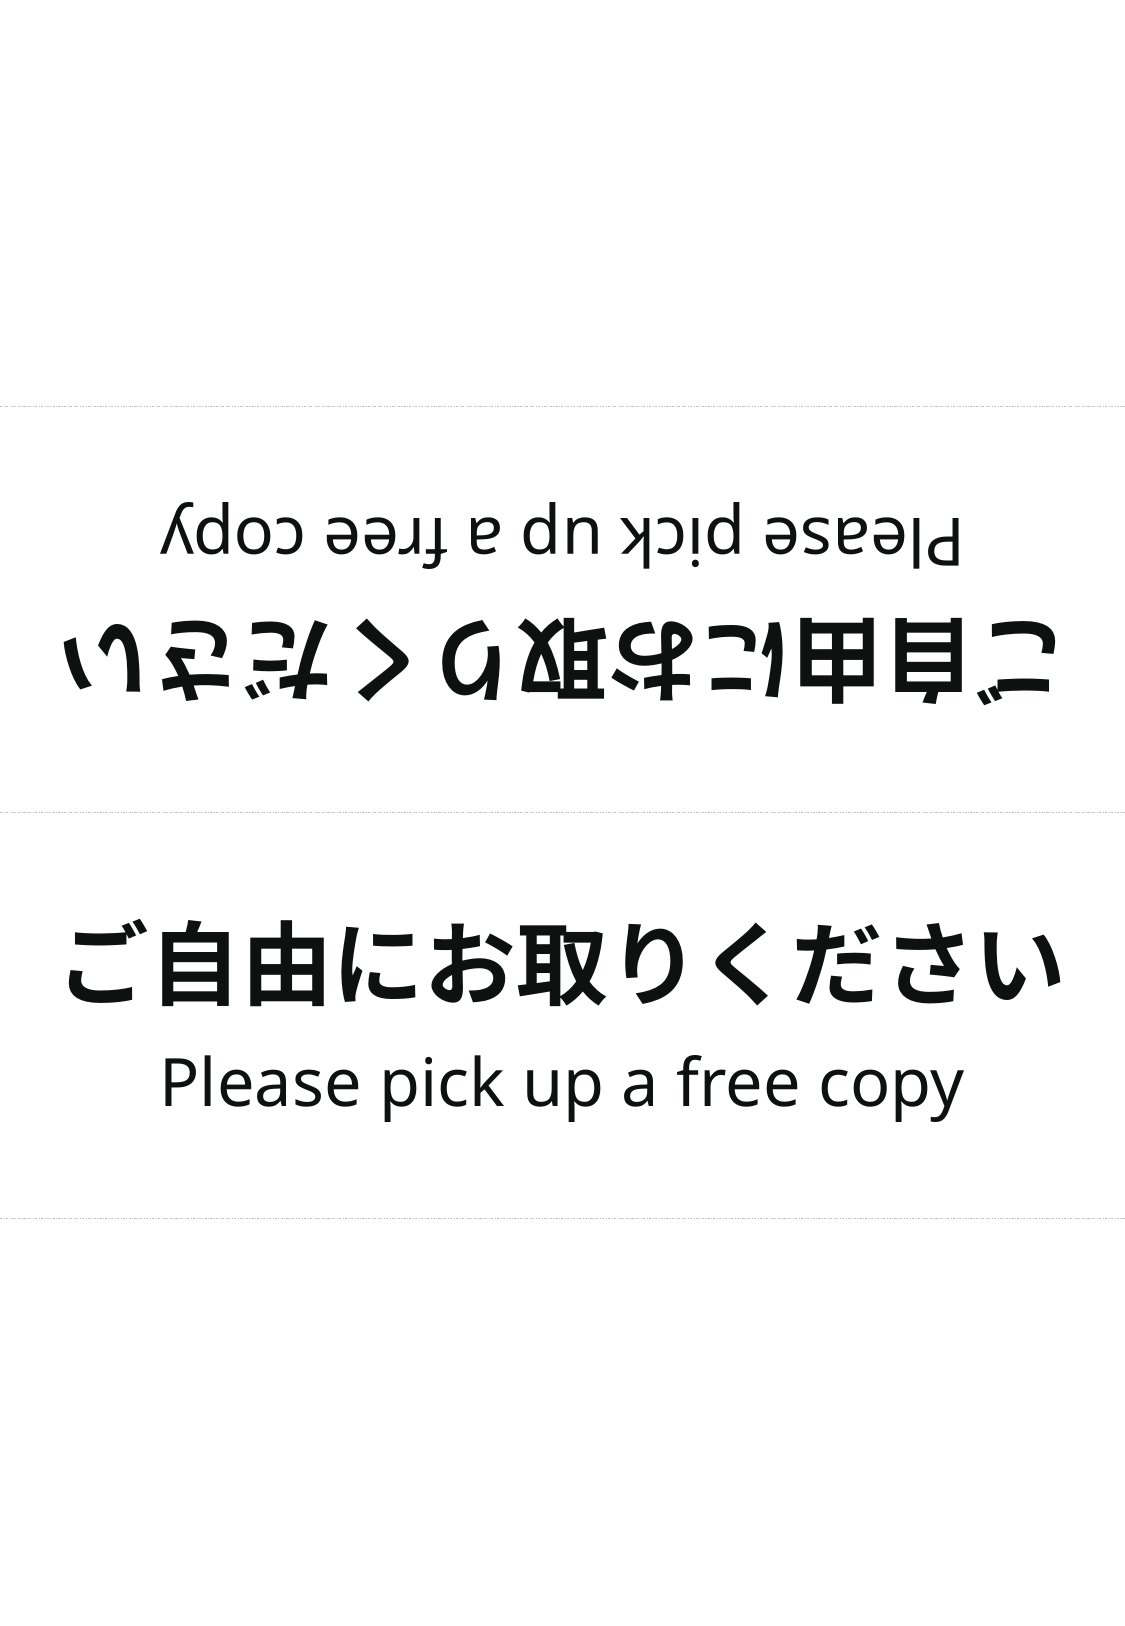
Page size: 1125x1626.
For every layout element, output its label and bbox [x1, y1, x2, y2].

text_box [38, 496, 1087, 726]
text_box [38, 899, 1087, 1129]
